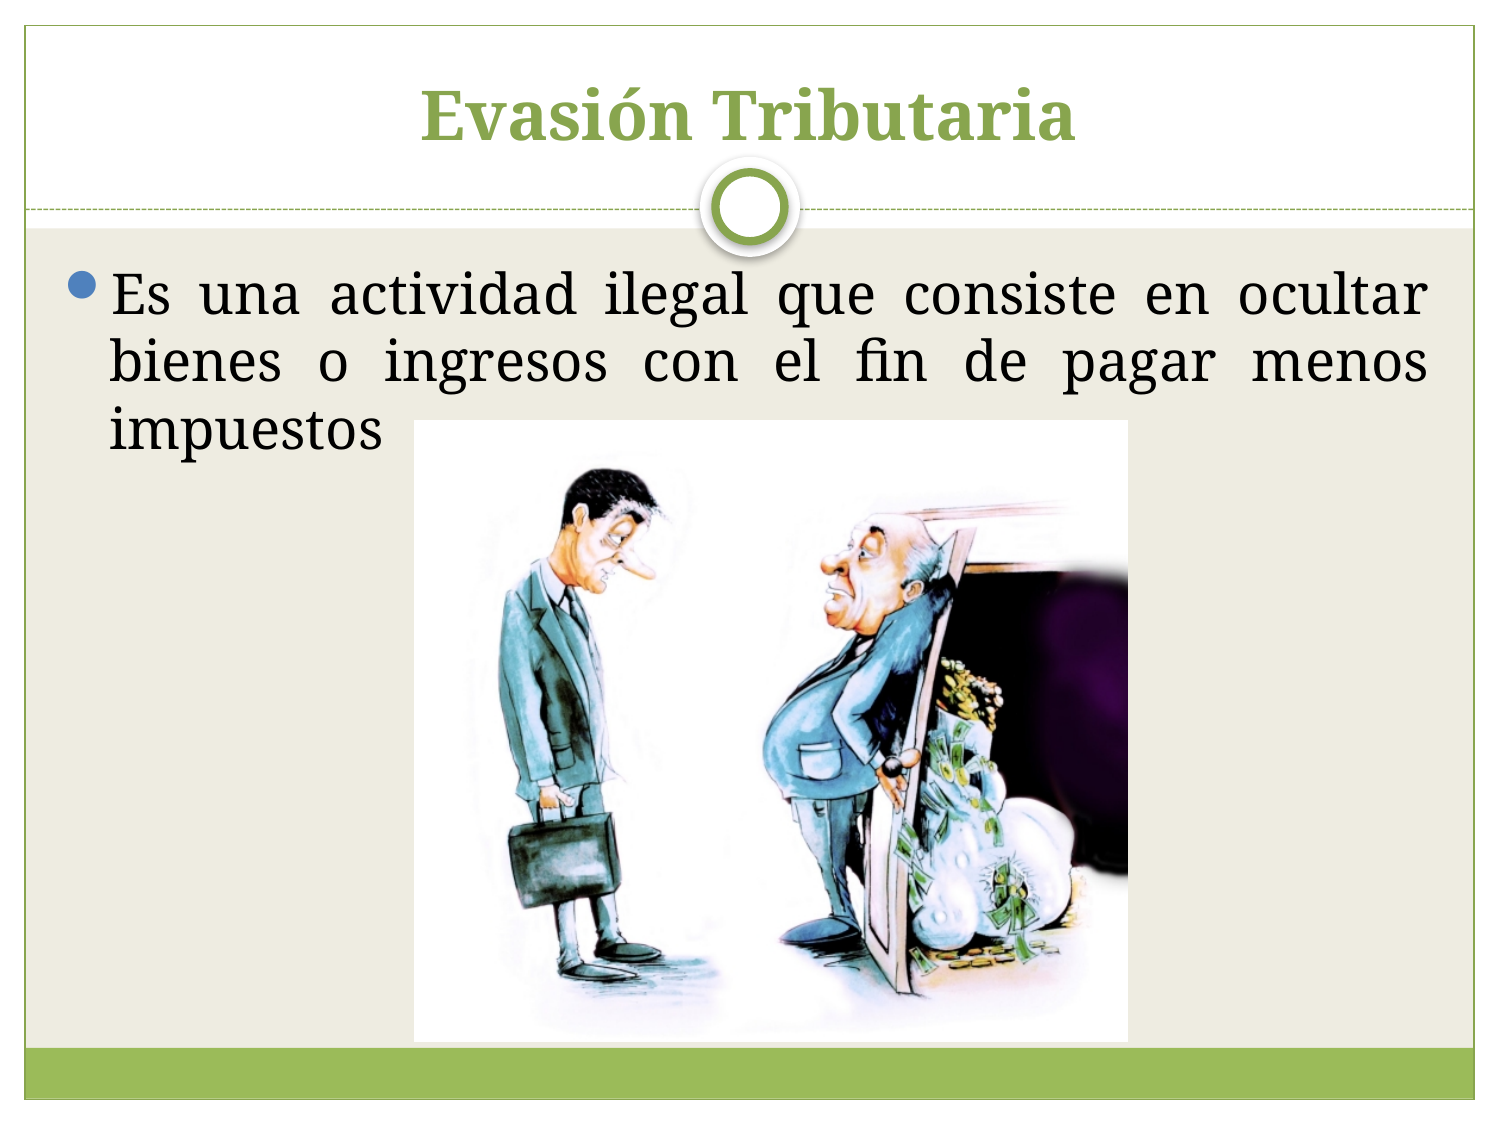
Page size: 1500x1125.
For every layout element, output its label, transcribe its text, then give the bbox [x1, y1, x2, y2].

list Es una actividad ilegal que consiste en ocultar bienes o ingresos con el fin de pagar menos impuestos [49, 250, 1445, 445]
title Evasión Tributaria [49, 37, 1450, 162]
text_box [25, 0, 76, 27]
picture [414, 420, 1129, 1042]
